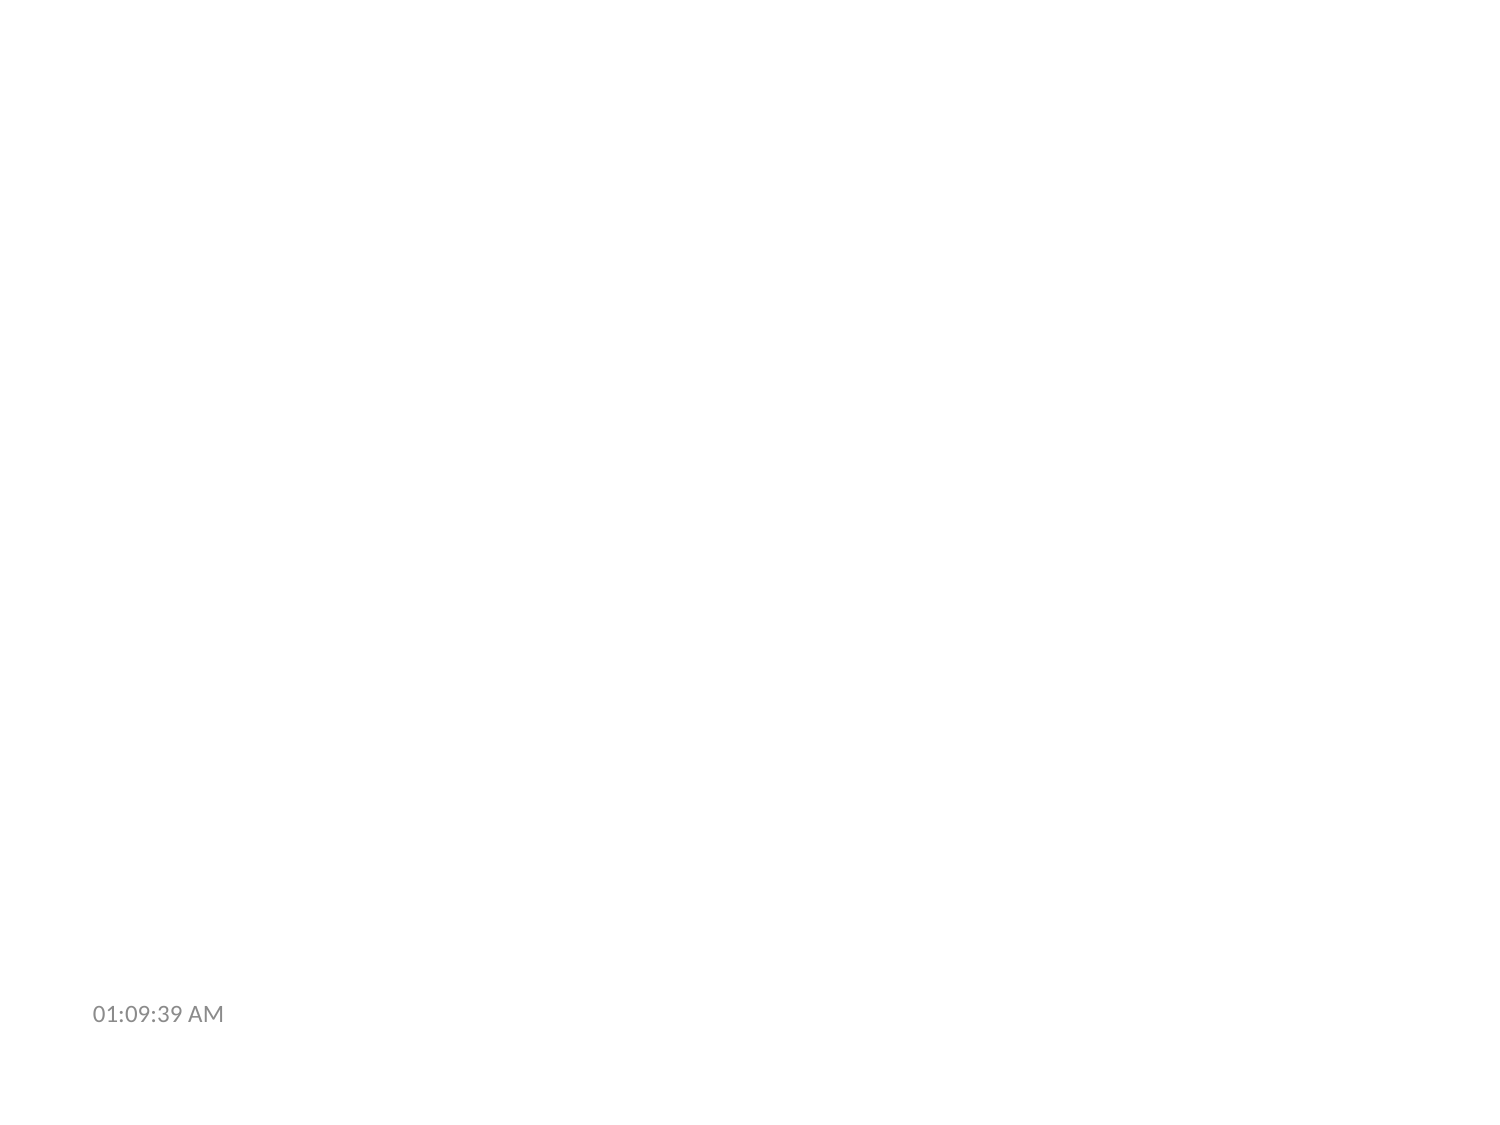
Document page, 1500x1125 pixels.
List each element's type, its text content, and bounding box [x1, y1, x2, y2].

text_box 3:35:09 PM [77, 982, 428, 1043]
